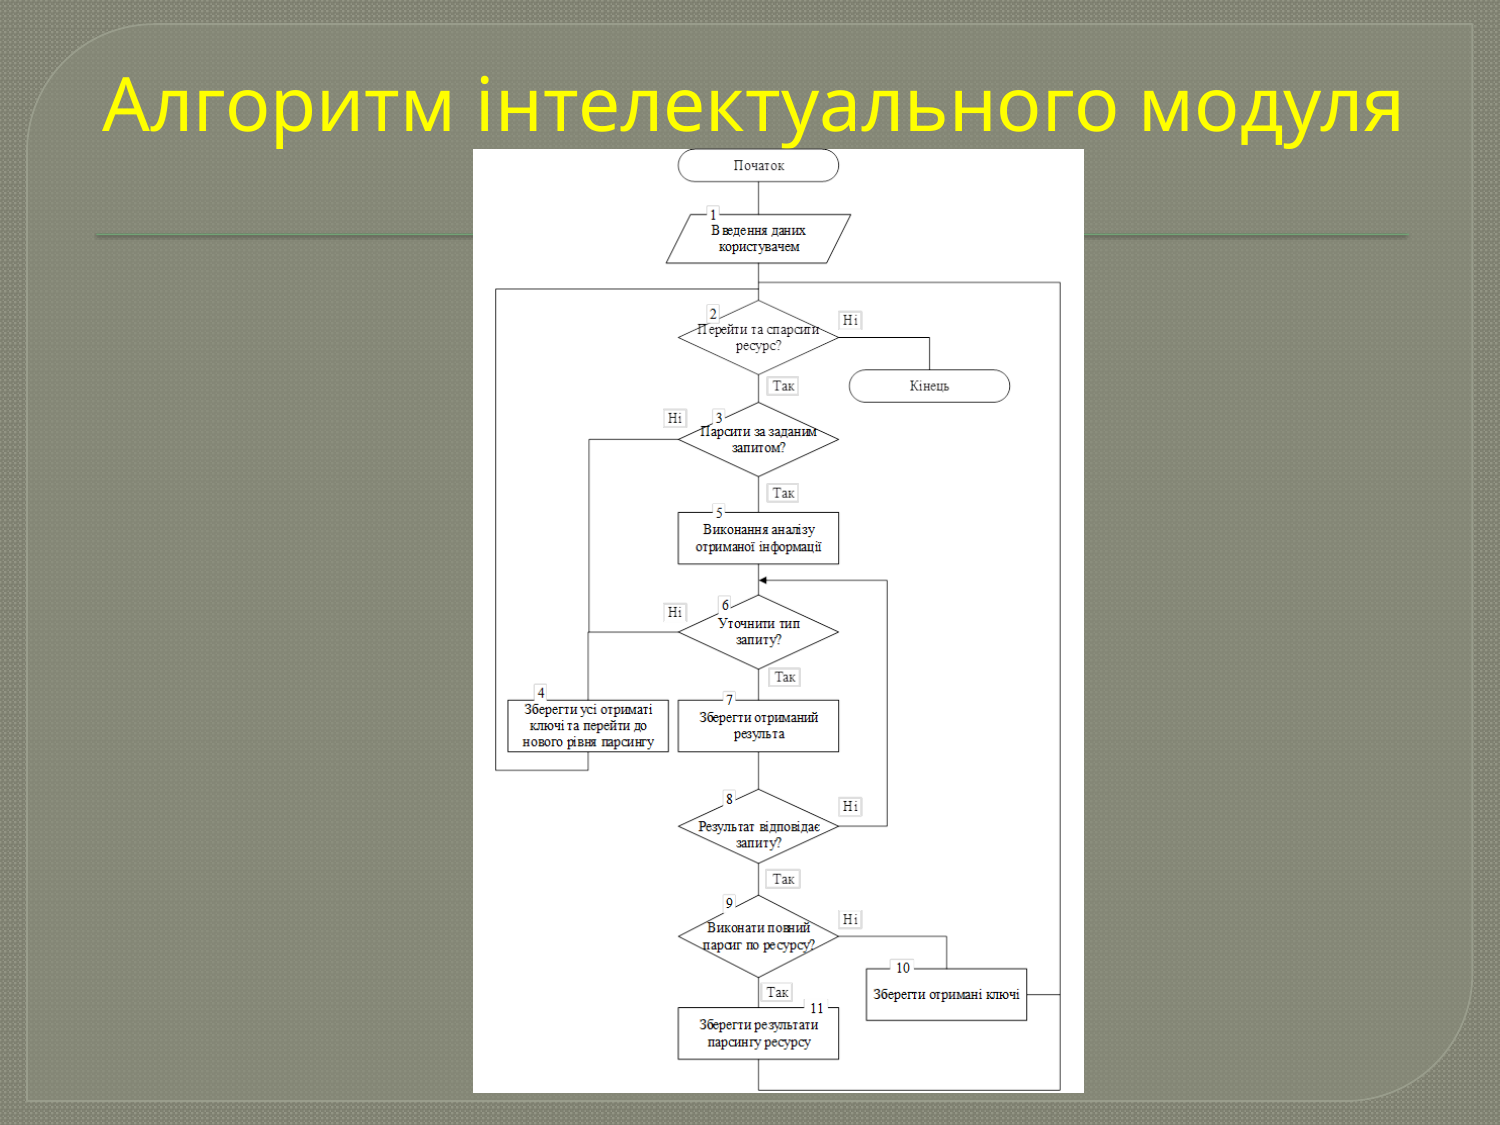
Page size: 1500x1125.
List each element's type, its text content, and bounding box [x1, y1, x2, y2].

title Алгоритм інтелектуального модуля [0, 0, 1500, 154]
picture [472, 148, 1085, 1093]
